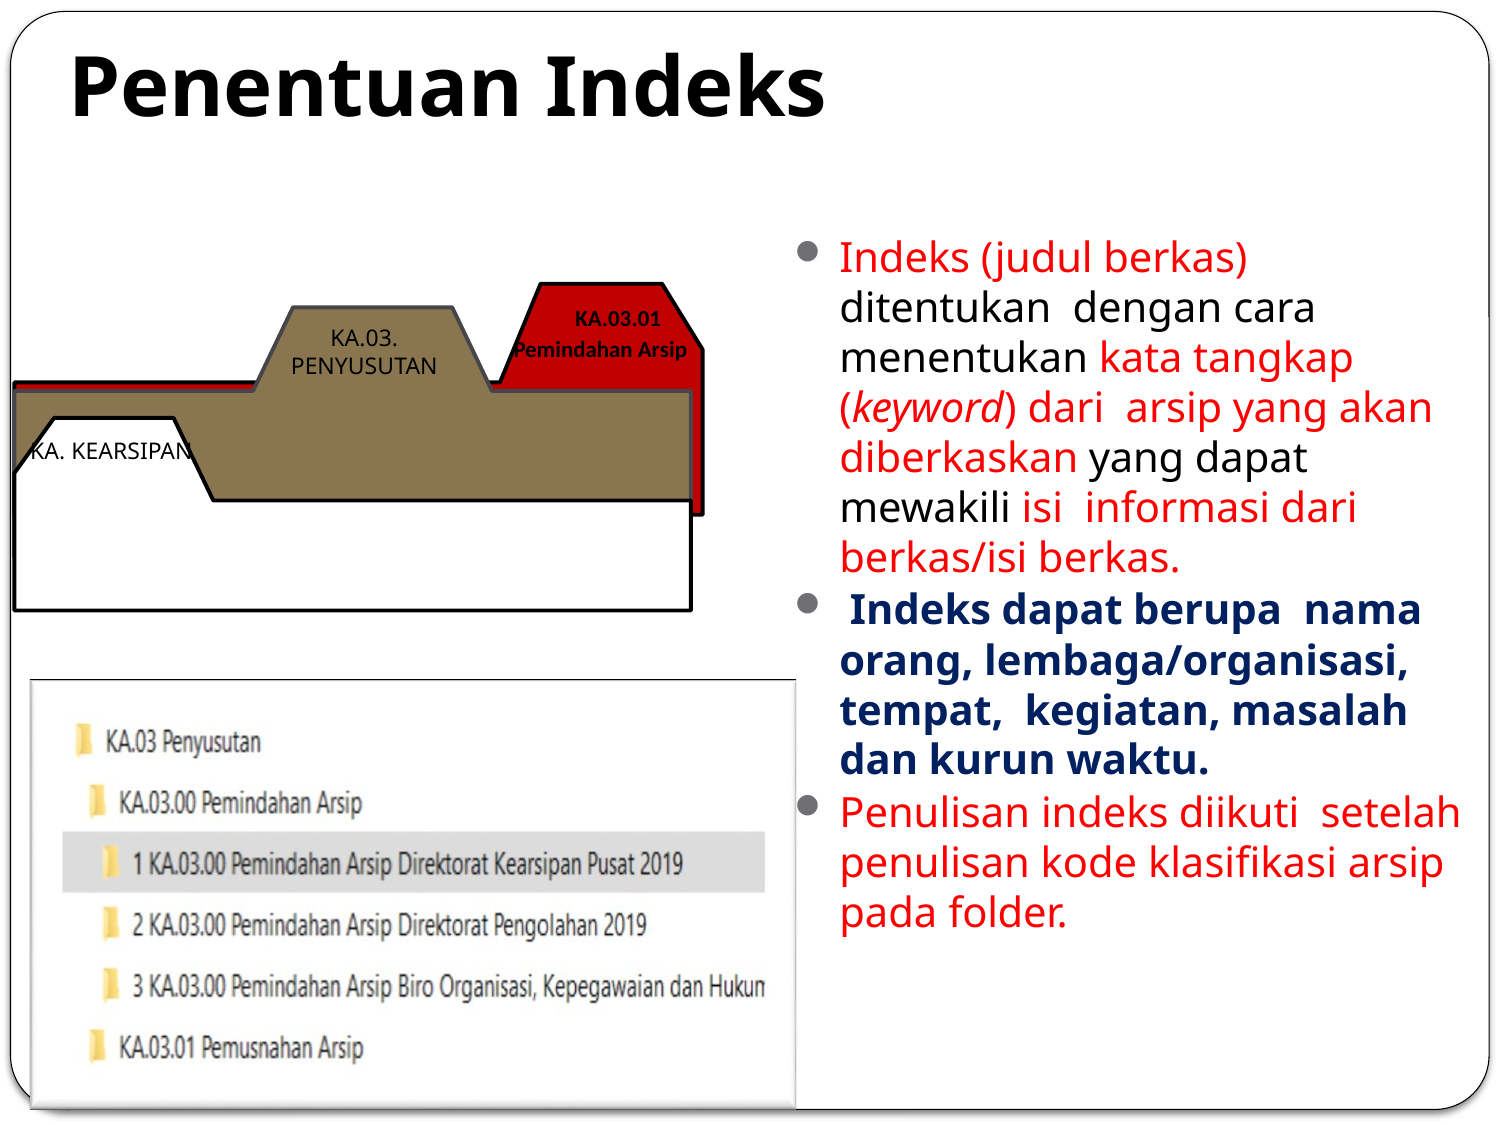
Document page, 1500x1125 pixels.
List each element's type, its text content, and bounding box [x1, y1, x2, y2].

title Penentuan Indeks [65, 0, 1200, 133]
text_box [14, 283, 703, 611]
list Indeks (judul berkas) ditentukan dengan cara menentukan kata tangkap (keyword) dari arsip yang akan diberkaskan yang dapat mewakili isi informasi dari berkas/isi berkas. Indeks dapat berupa nama orang, lembaga/organisasi, tempat, kegiatan, masalah dan kurun waktu. Penulisan indeks diikuti setelah penulisan kode klasifikasi arsip pada folder. [162, 178, 1471, 936]
text_box [29, 679, 797, 1110]
